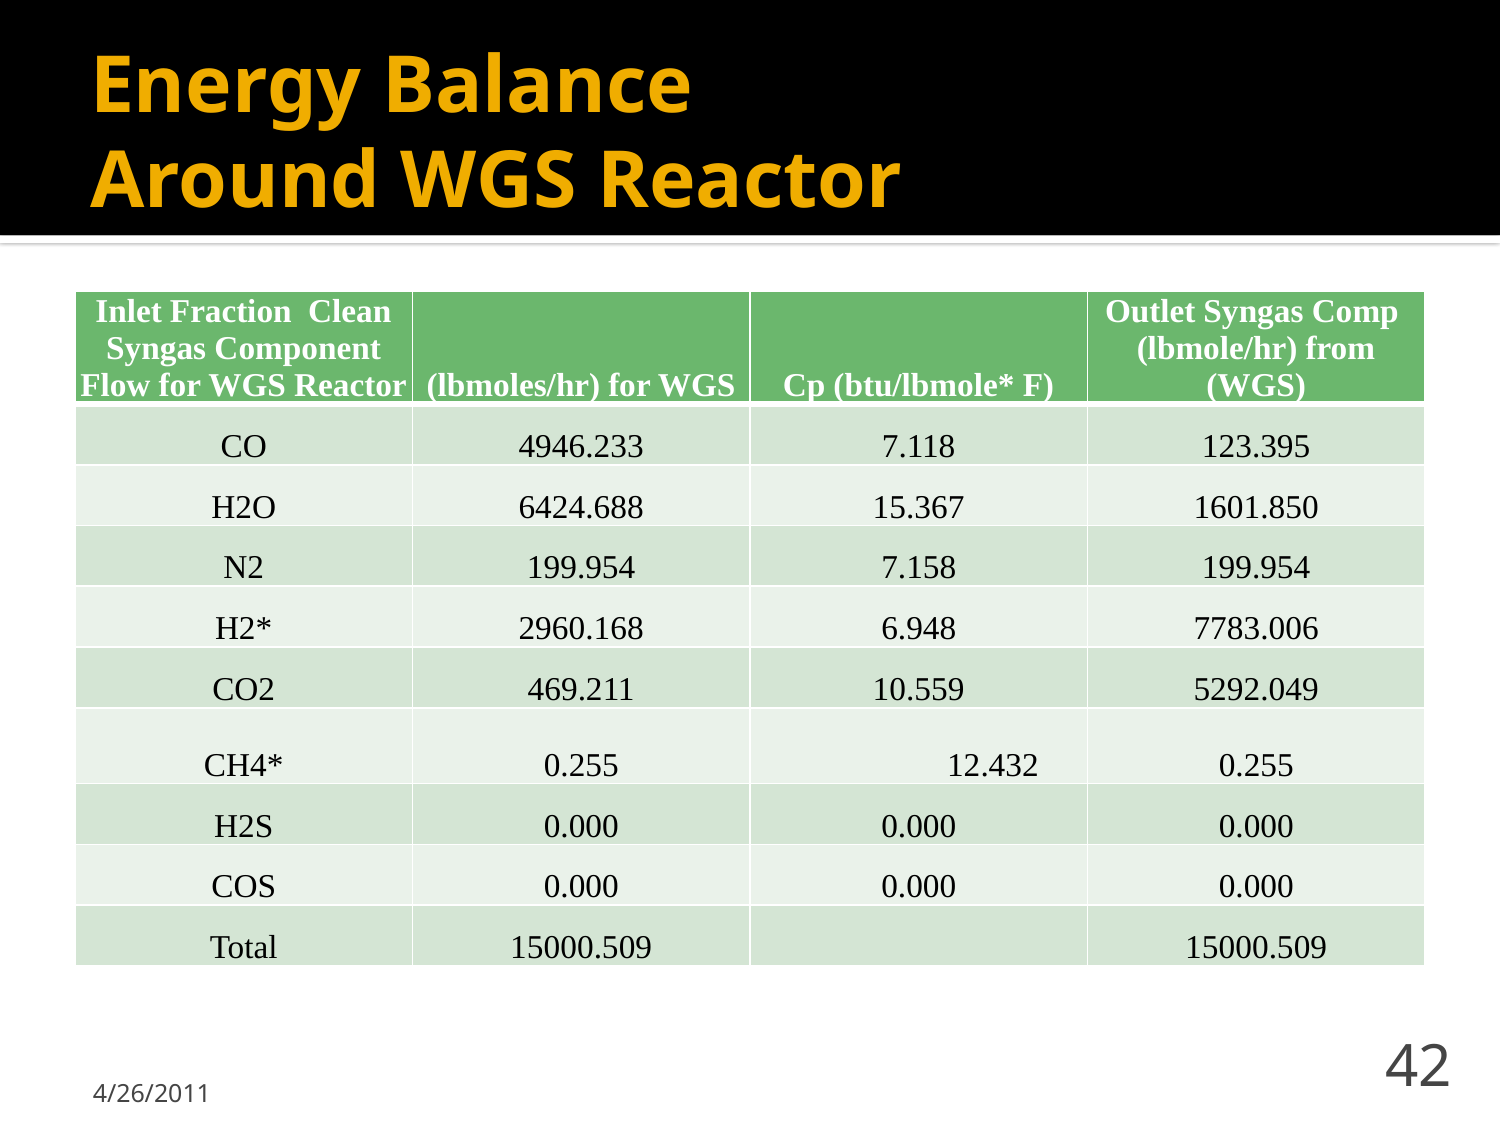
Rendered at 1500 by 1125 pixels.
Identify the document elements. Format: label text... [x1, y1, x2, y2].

table_cell 0.000 [413, 845, 749, 904]
table_cell CO2 [76, 648, 412, 707]
table_header Inlet Fraction Clean Syngas Component Flow for WGS Reactor [76, 292, 412, 401]
table_cell 5292.049 [1088, 648, 1424, 707]
table_cell 0.000 [1088, 784, 1424, 844]
table_cell H2S [76, 784, 412, 844]
table_cell 7.158 [751, 526, 1087, 585]
table_cell H2O [76, 466, 412, 525]
table_cell N2 [76, 526, 412, 585]
table_cell 0.255 [413, 709, 749, 783]
table_cell 199.954 [413, 526, 749, 585]
table_cell 2960.168 [413, 587, 749, 646]
table_cell 15.367 [751, 466, 1087, 525]
table_cell 12.432 [751, 709, 1087, 783]
table_header (lbmoles/hr) for WGS [413, 292, 749, 401]
table_header Outlet Syngas Comp (lbmole/hr) from (WGS) [1088, 292, 1424, 401]
table_cell 469.211 [413, 648, 749, 707]
table_cell 0.000 [413, 784, 749, 844]
table_cell 15000.509 [1088, 906, 1424, 965]
table_cell 15000.509 [413, 906, 749, 965]
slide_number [75, 1062, 425, 1108]
table_cell CO [76, 407, 412, 464]
table_cell 6424.688 [413, 466, 749, 525]
table_cell 6.948 [751, 587, 1087, 646]
table_cell 123.395 [1088, 407, 1424, 464]
table_cell CH4* [76, 709, 412, 783]
title Energy Balance Around WGS Reactor [75, 25, 1425, 231]
table_cell 7783.006 [1088, 587, 1424, 646]
table_cell 4946.233 [413, 407, 749, 464]
table_cell 0.000 [1088, 845, 1424, 904]
table_cell H2* [76, 587, 412, 646]
table_cell 0.255 [1088, 709, 1424, 783]
table_cell [751, 906, 1087, 965]
table_cell 7.118 [751, 407, 1087, 464]
table_cell COS [76, 845, 412, 904]
table_header Cp (btu/lbmole* F) [751, 292, 1087, 401]
table_cell 1601.850 [1088, 466, 1424, 525]
table_cell 10.559 [751, 648, 1087, 707]
table_cell 0.000 [751, 784, 1087, 844]
table_cell 0.000 [751, 845, 1087, 904]
table_cell Total [76, 906, 412, 965]
table_cell 199.954 [1088, 526, 1424, 585]
slide_number 42 [1345, 1062, 1467, 1108]
